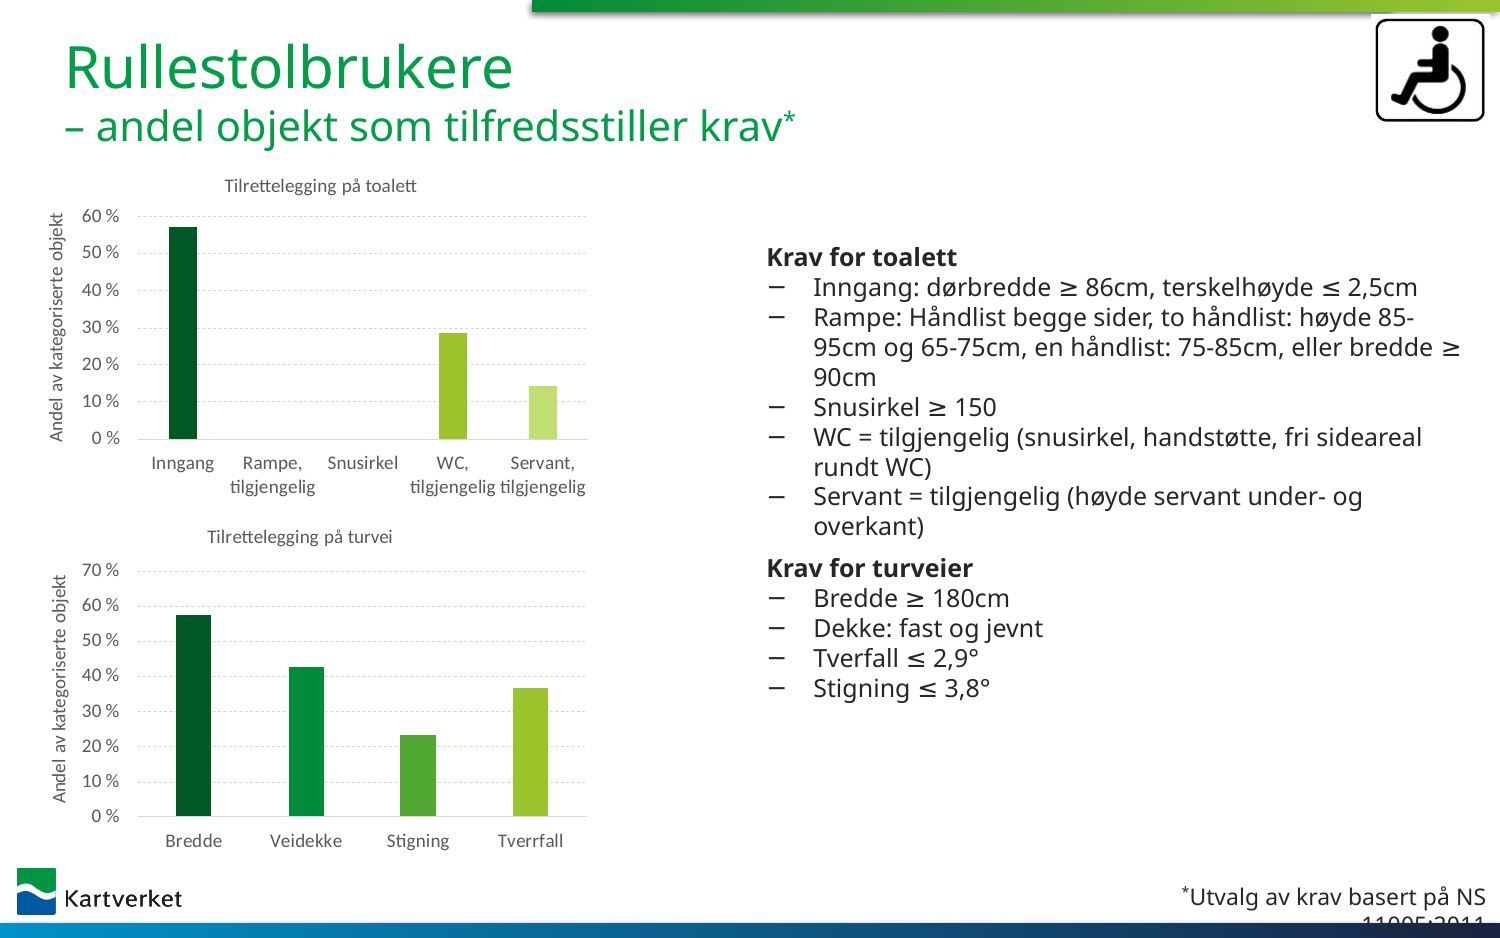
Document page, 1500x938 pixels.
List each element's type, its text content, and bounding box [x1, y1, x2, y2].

text_box *Utvalg av krav basert på NS 11005:2011 [1068, 873, 1500, 938]
text_box Krav for turveier Bredde ≥ 180cm Dekke: fast og jevnt Tverfall ≤ 2,9° Stigning ≤ 3,8° [751, 545, 1483, 710]
picture [1371, 13, 1491, 127]
text_box Krav for toalett Inngang: dørbredde ≥ 86cm, terskelhøyde ≤ 2,5cm Rampe: Håndlist begge sider, to håndlist: høyde 85-95cm og 65-75cm, en håndlist: 75-85cm, eller bredde ≥ 90cm Snusirkel ≥ 150 WC = tilgjengelig (snusirkel, handstøtte, fri sideareal rundt WC) Servant = tilgjengelig (høyde servant under- og overkant) [751, 234, 1483, 545]
picture [41, 166, 599, 505]
text_box Rullestolbrukere – andel objekt som tilfredsstiller krav* [49, 14, 1431, 158]
picture [41, 520, 598, 859]
